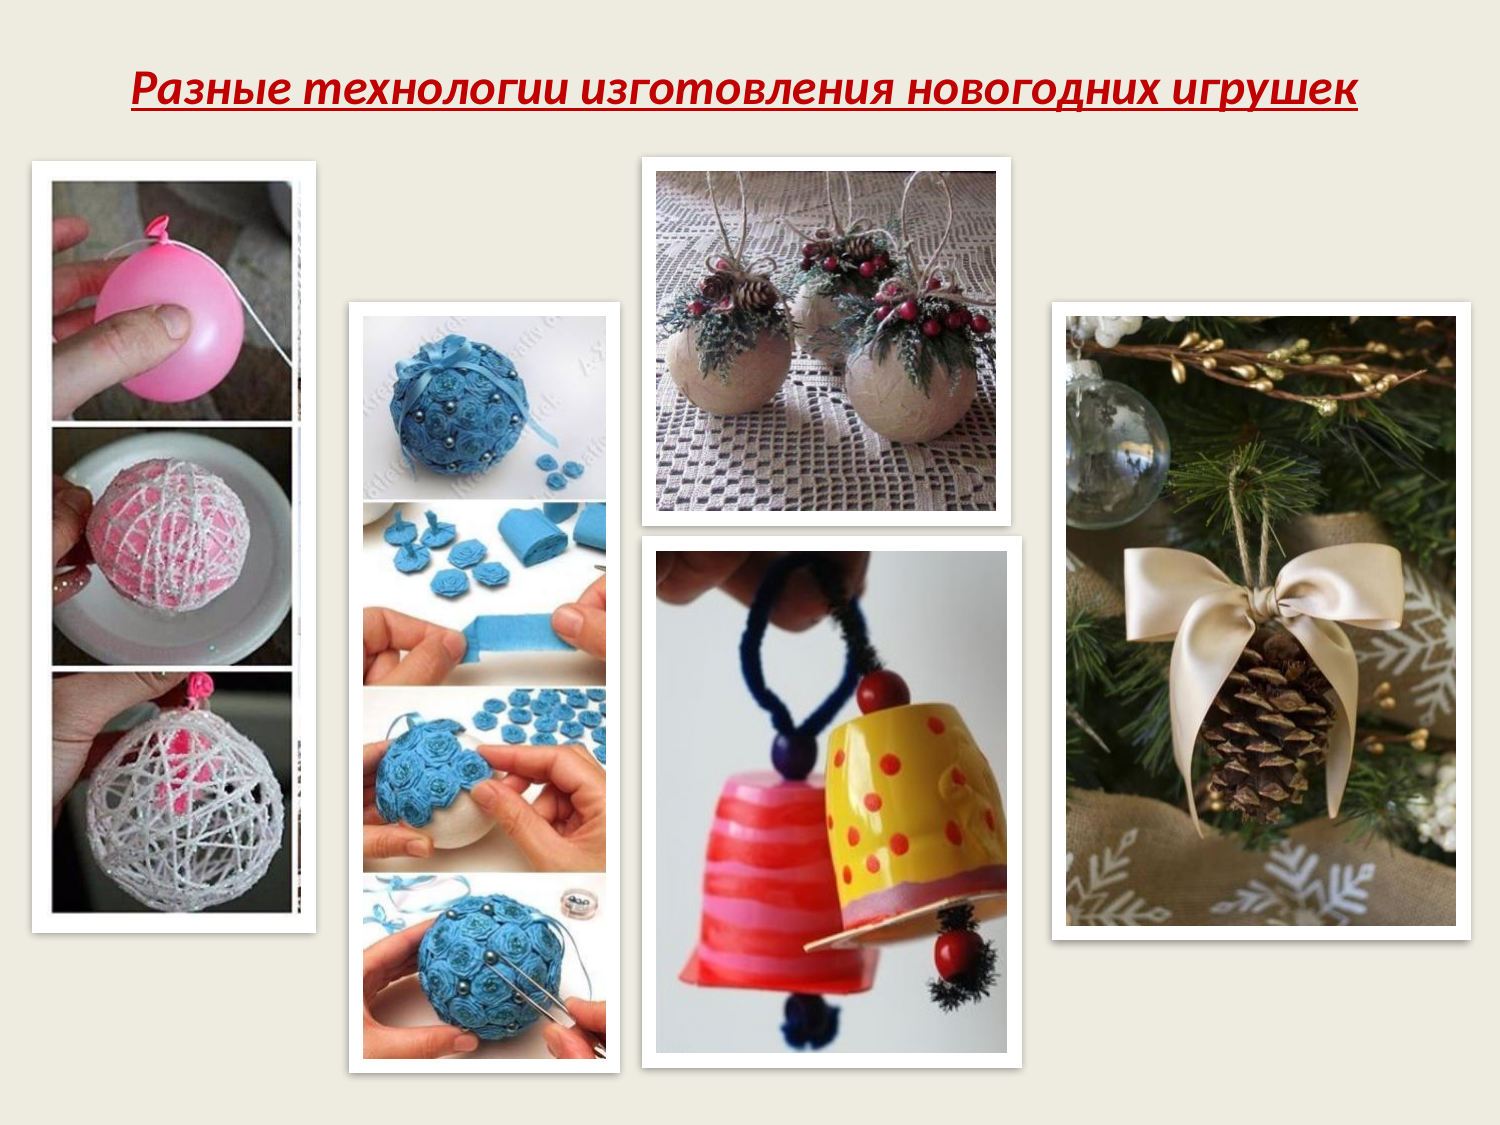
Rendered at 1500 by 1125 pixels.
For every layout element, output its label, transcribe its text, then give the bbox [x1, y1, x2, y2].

text_box Разные технологии изготовления новогодних игрушек [35, 46, 1454, 122]
picture [1066, 316, 1457, 927]
picture [655, 170, 997, 512]
picture [655, 550, 1008, 1054]
picture [363, 316, 606, 1060]
picture [46, 175, 302, 919]
